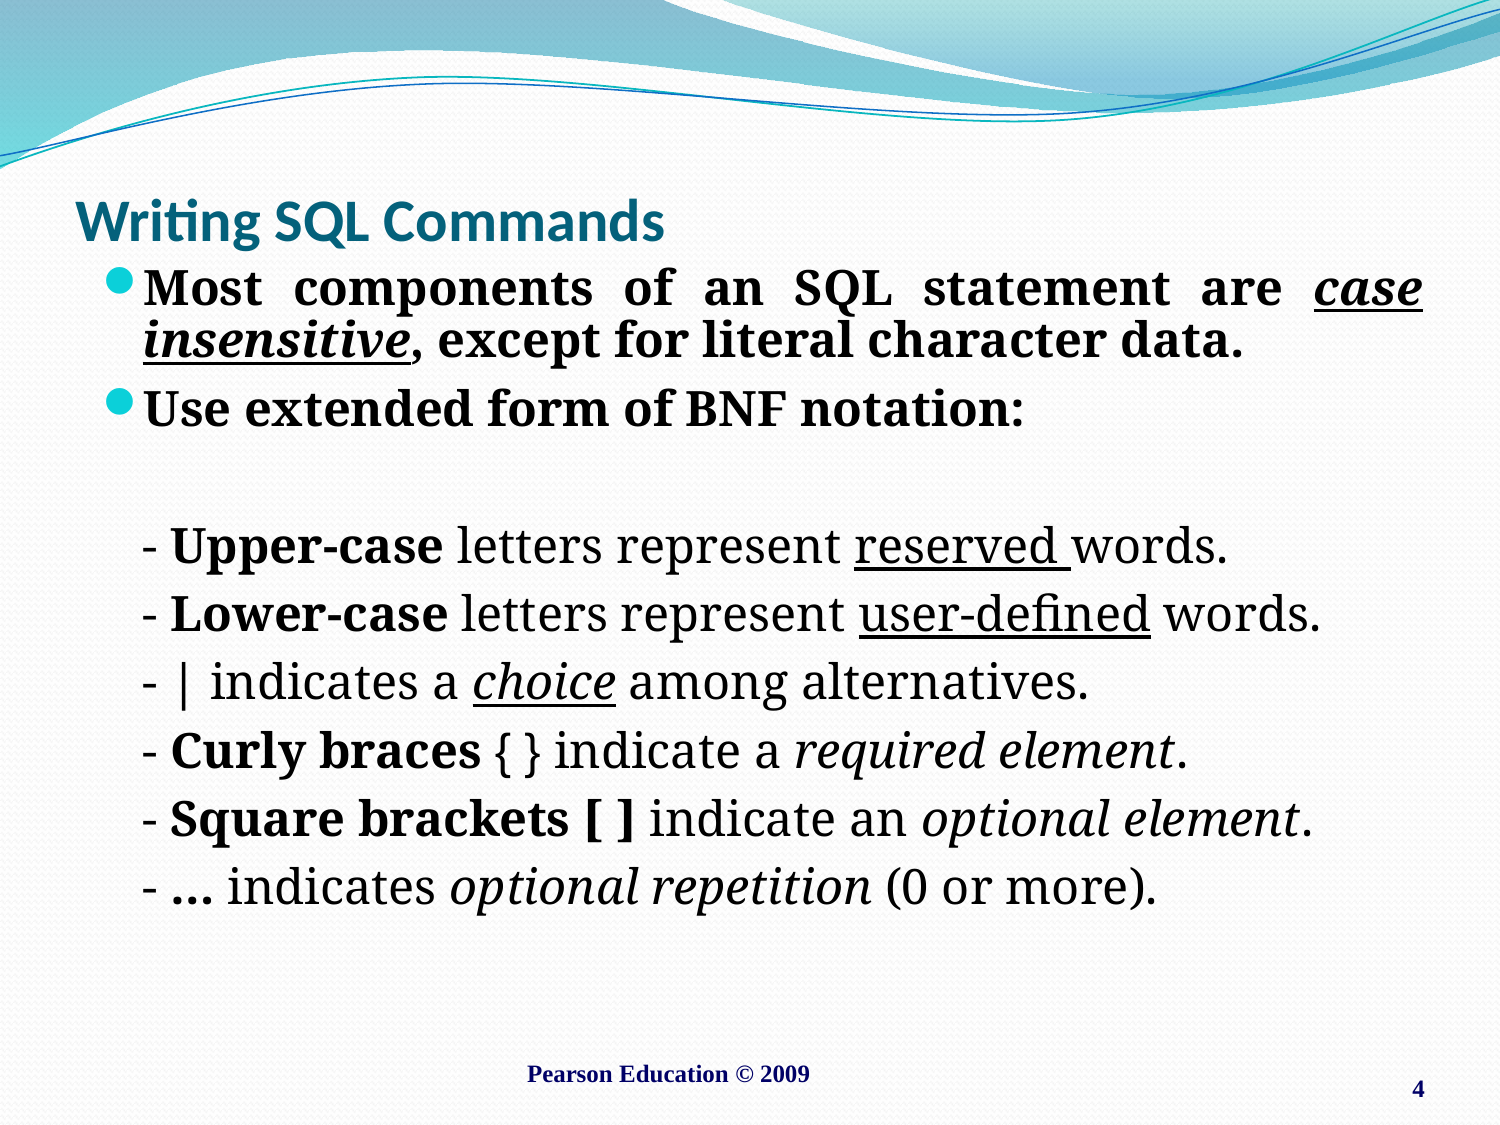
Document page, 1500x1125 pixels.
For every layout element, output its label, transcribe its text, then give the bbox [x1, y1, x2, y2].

list Most components of an SQL statement are case insensitive, except for literal character data. Use extended form of BNF notation: - Upper-case letters represent reserved words. - Lower-case letters represent user-defined words. - | indicates a choice among alternatives. - Curly braces { } indicate a required element. - Square brackets [ ] indicate an optional element. - … indicates optional repetition (0 or more). [87, 255, 1438, 931]
title Writing SQL Commands [75, 66, 1425, 254]
text_box Pearson Education © 2009 [512, 1050, 1038, 1095]
slide_number 4 [1299, 1042, 1425, 1103]
